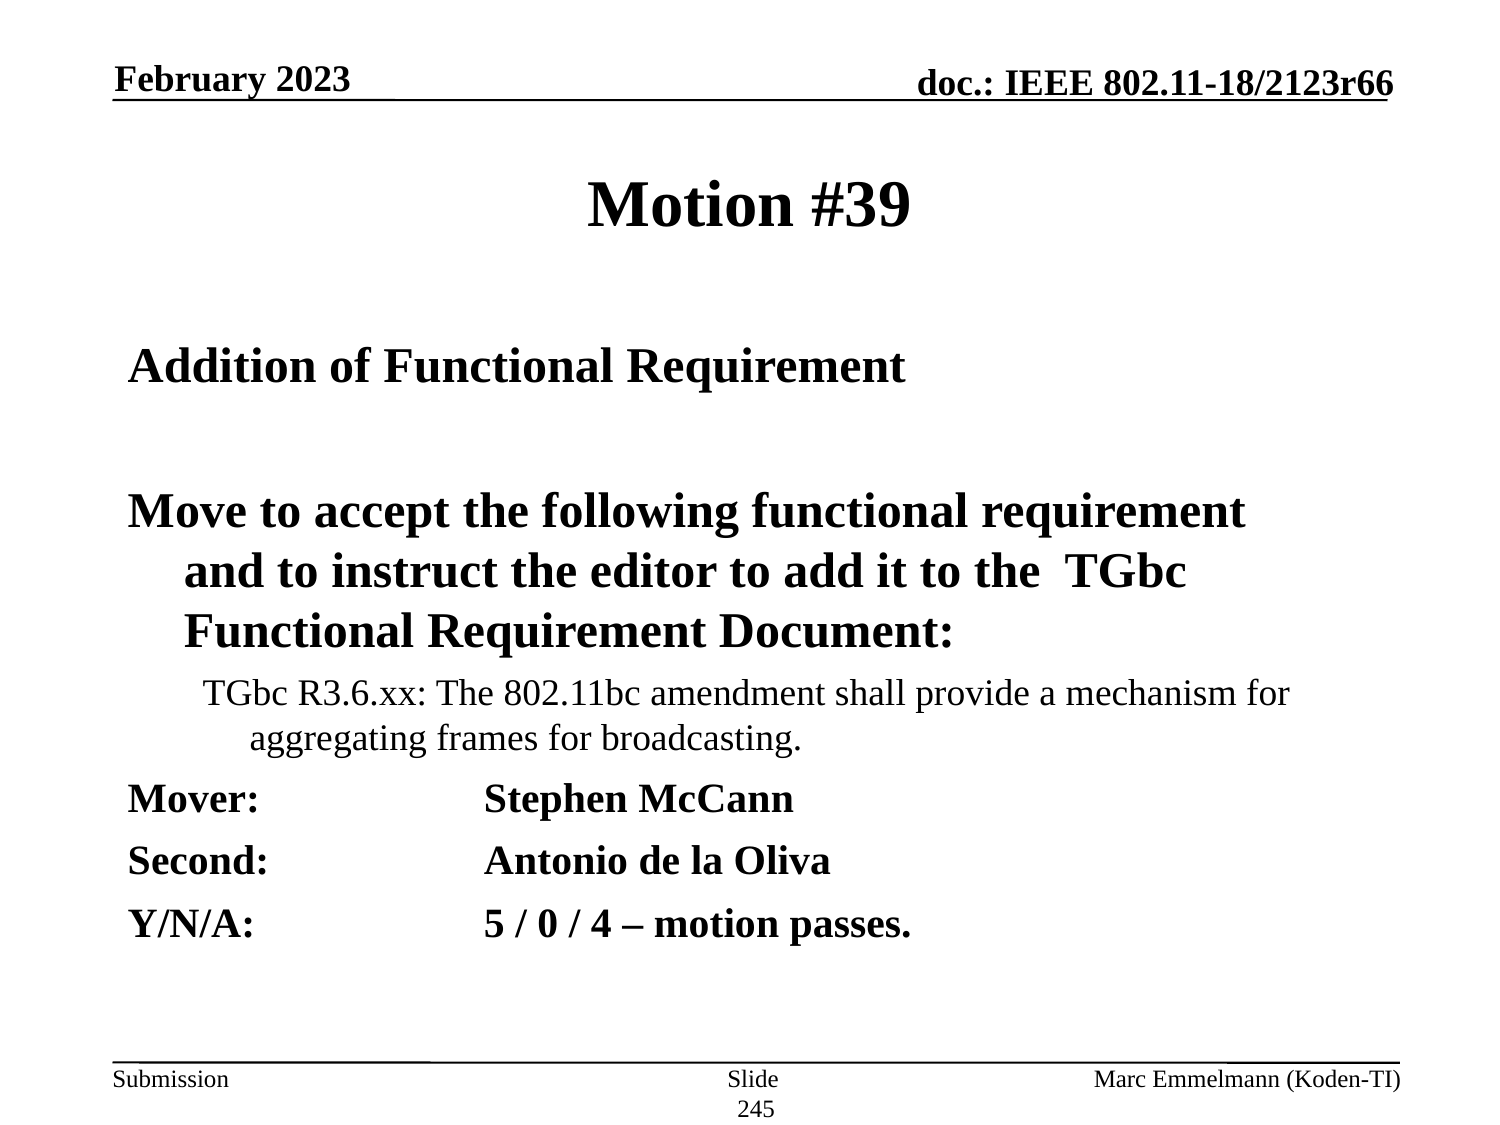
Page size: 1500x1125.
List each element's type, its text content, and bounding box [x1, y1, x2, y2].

title Motion #39 [112, 112, 1388, 288]
slide_number Slide 245 [712, 1061, 800, 1123]
list Addition of Functional Requirement Move to accept the following functional requirement and to instruct the editor to add it to the TGbc Functional Requirement Document: TGbc R3.6.xx: The 802.11bc amendment shall provide a mechanism for aggregating frames for broadcasting. Mover: Stephen McCann Second: Antonio de la Oliva Y/N/A: 5 / 0 / 4 – motion passes. [112, 324, 1388, 1000]
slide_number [114, 54, 423, 100]
footer Marc Emmelmann (Koden-TI) [878, 1061, 1402, 1093]
